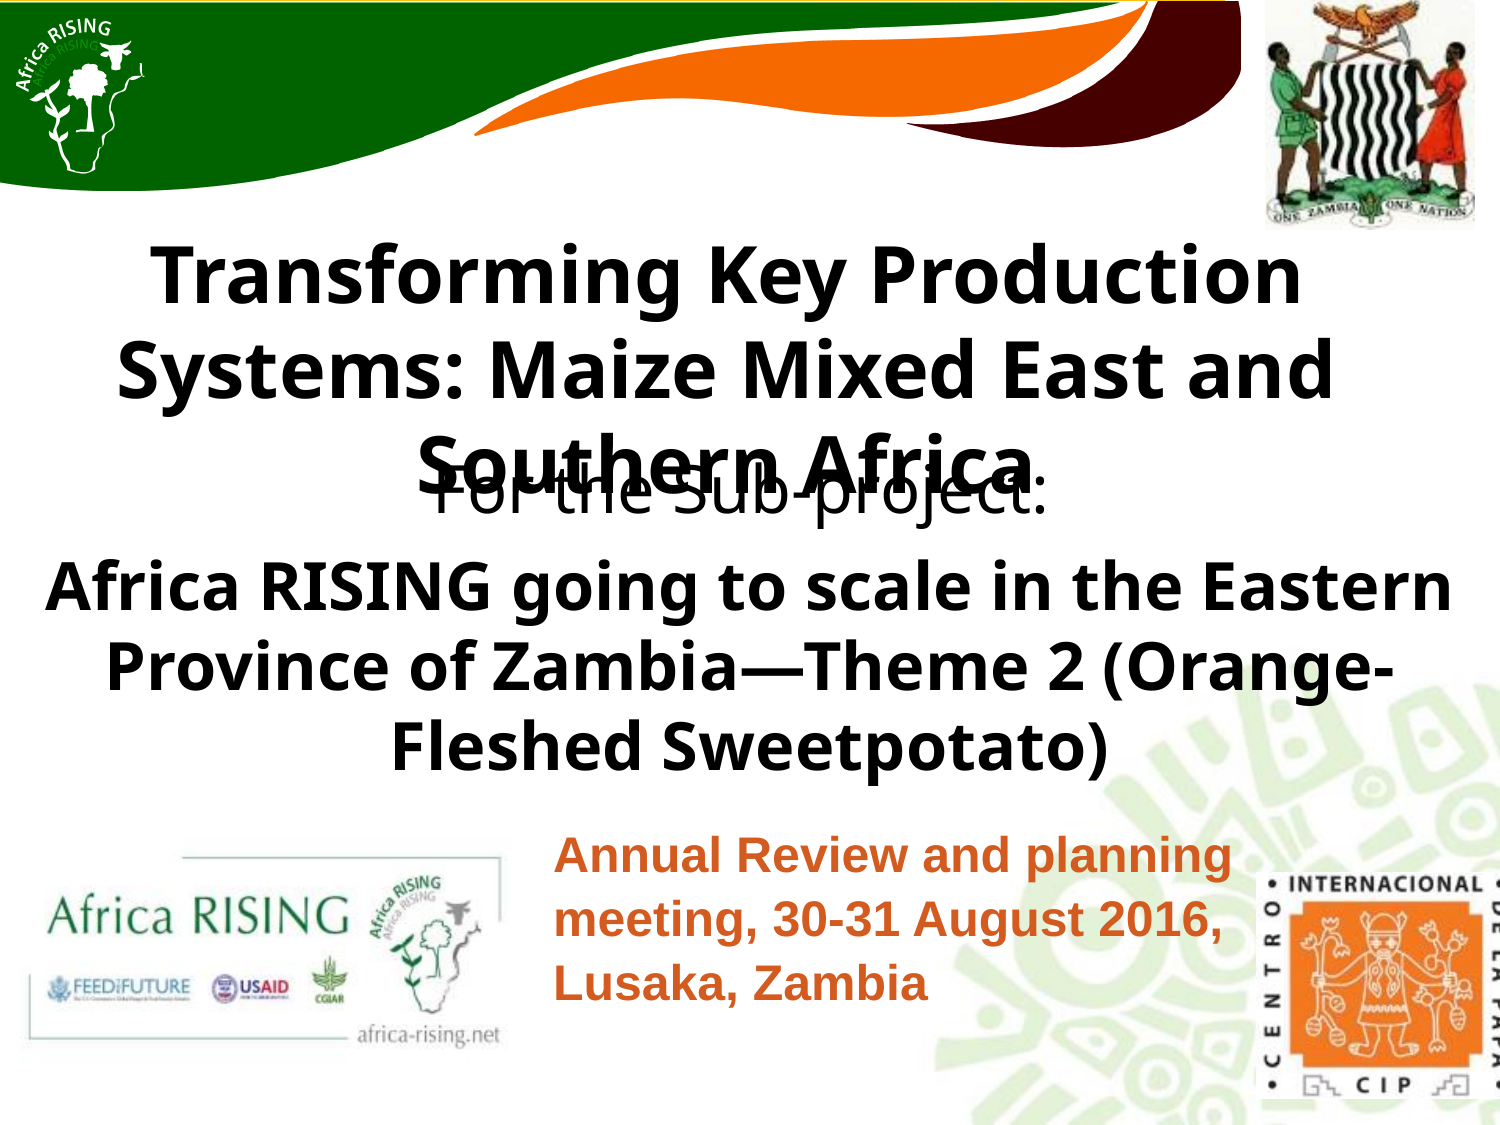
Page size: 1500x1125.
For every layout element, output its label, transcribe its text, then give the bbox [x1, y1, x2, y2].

picture [19, 837, 511, 1069]
picture [0, 0, 1241, 191]
text_box Annual Review and planning meeting, 30-31 August 2016, Lusaka, Zambia [538, 810, 1309, 1018]
text_box Transforming Key Production Systems: Maize Mixed East and Southern Africa [0, 217, 1477, 518]
picture [912, 647, 1500, 1125]
picture [1265, 0, 1475, 230]
text_box For the Sub-project: Africa RISING going to scale in the Eastern Province of Zambia—Theme 2 (Orange- Fleshed Sweetpotato) [22, 439, 1477, 792]
